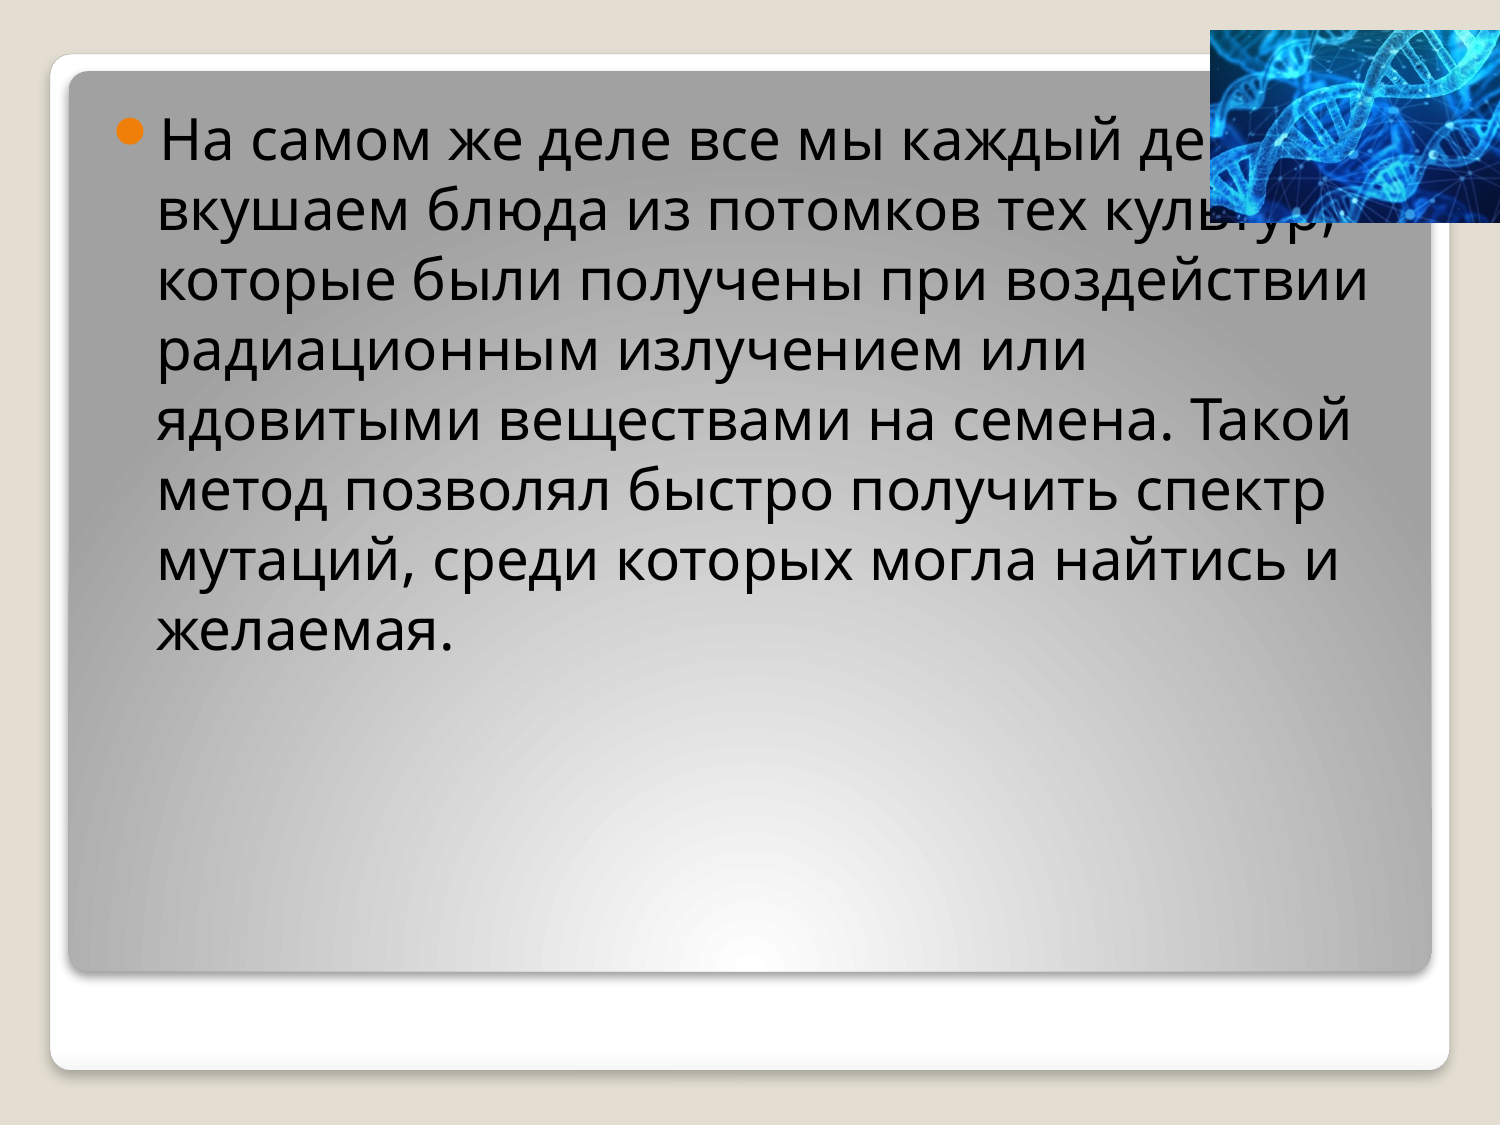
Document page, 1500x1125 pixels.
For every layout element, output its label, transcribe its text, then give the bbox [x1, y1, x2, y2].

picture [1415, 36, 1423, 42]
picture [1210, 30, 1500, 223]
picture [1265, 30, 1274, 39]
list На самом же деле все мы каждый день вкушаем блюда из потомков тех культур, которые были получены при воздействии радиационным излучением или ядовитыми веществами на семена. Такой метод позволял быстро получить спектр мутаций, среди которых могла найтись и желаемая. [82, 86, 1425, 774]
picture [1370, 30, 1391, 36]
